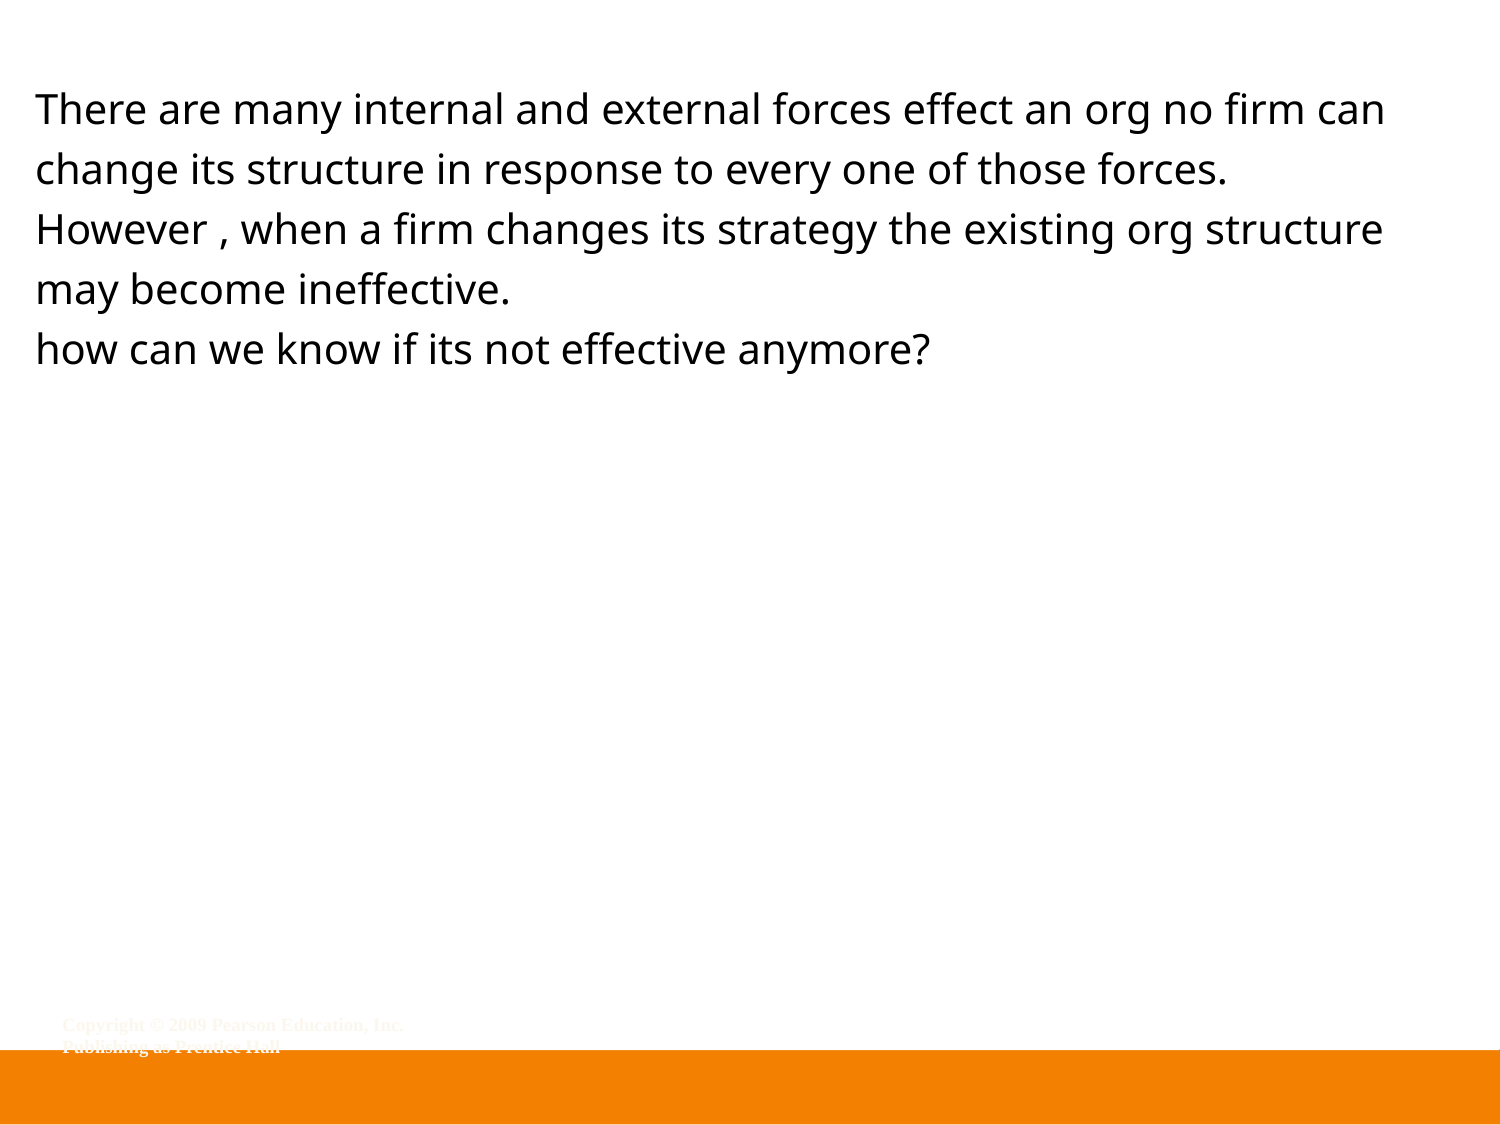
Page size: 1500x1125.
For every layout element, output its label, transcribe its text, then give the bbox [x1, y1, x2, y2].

picture [1248, 1042, 1500, 1124]
list There are many internal and external forces effect an org no firm can change its structure in response to every one of those forces. However , when a firm changes its strategy the existing org structure may become ineffective. how can we know if its not effective anymore? [34, 71, 1415, 945]
